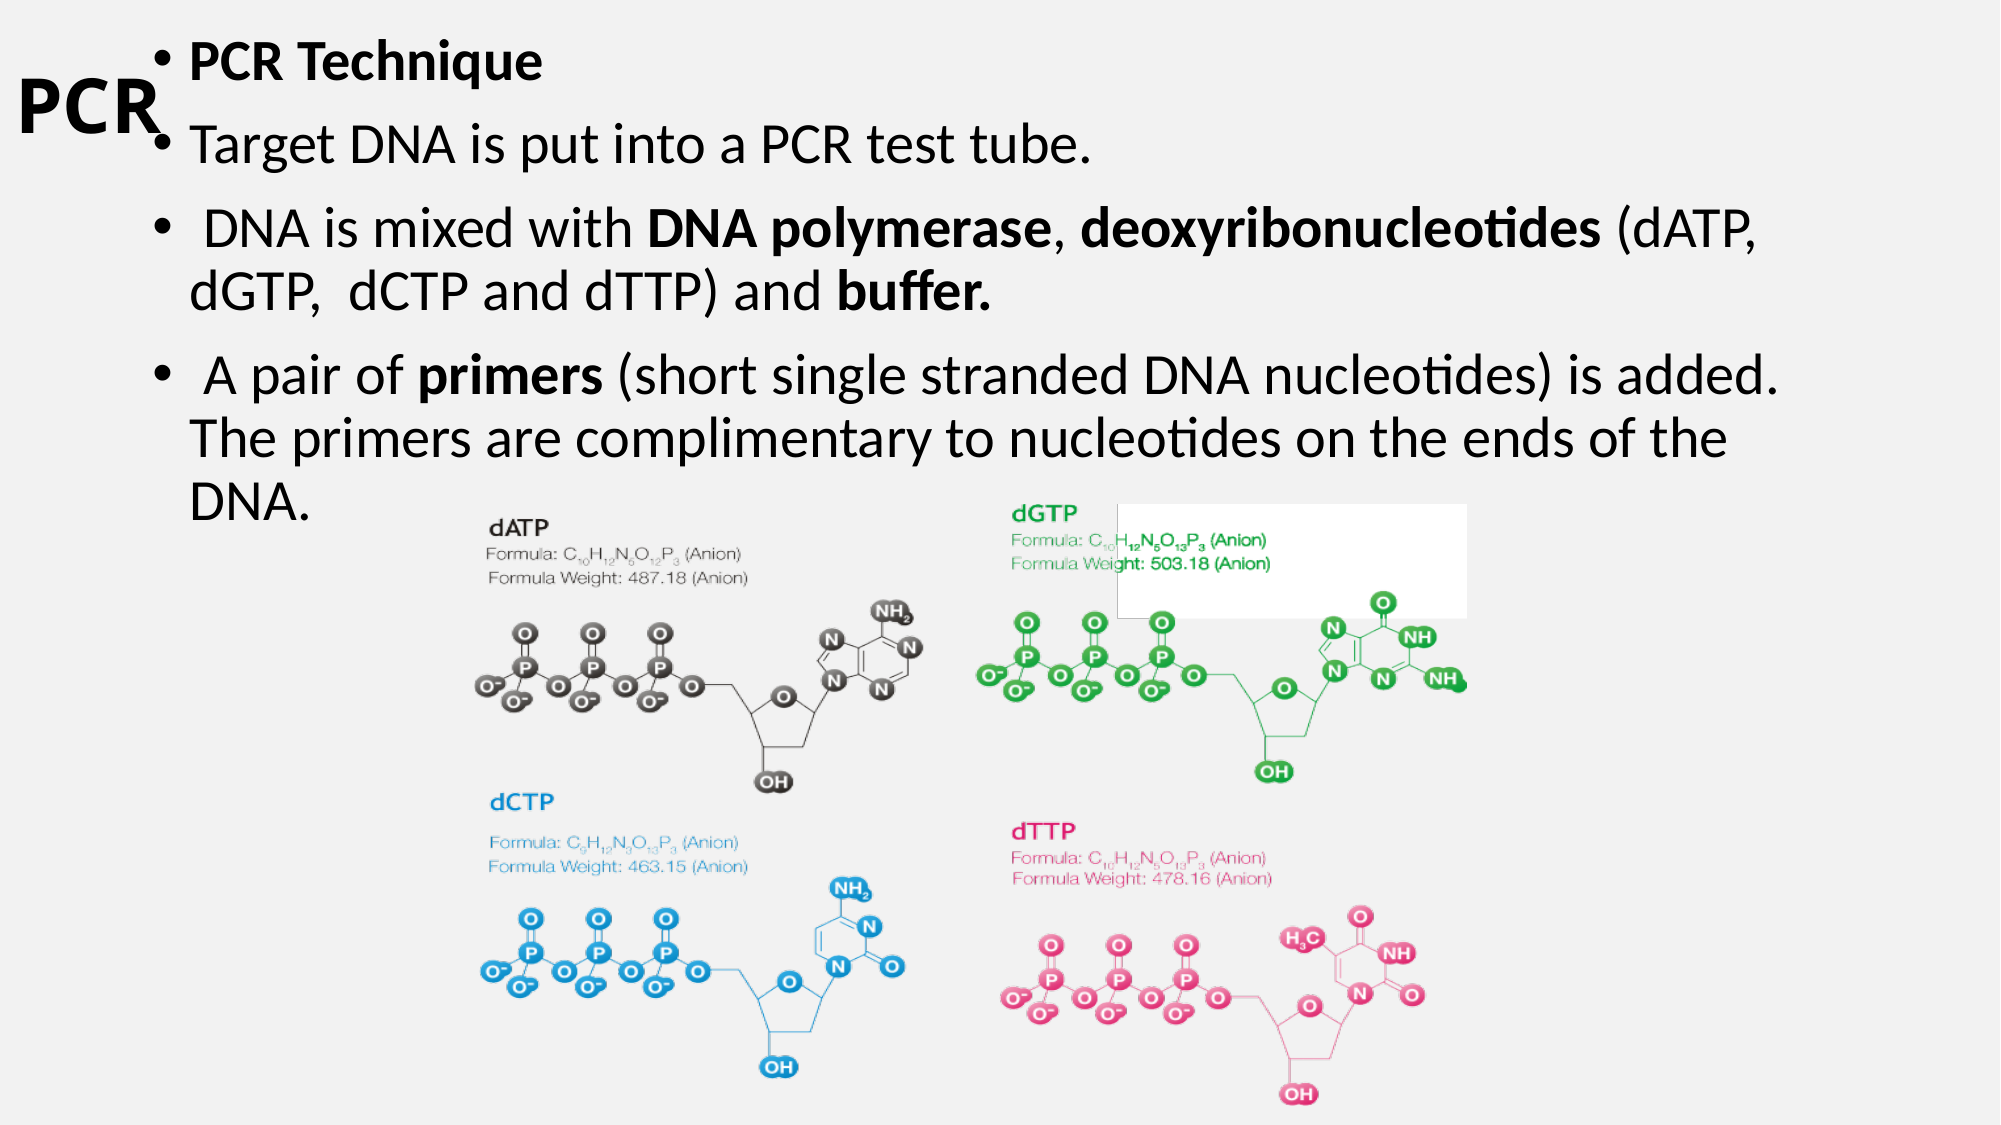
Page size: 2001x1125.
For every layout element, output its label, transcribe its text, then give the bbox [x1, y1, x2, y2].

picture [474, 504, 1467, 1106]
title PCR [0, 59, 137, 158]
list PCR Technique Target DNA is put into a PCR test tube. DNA is mixed with DNA polymerase, deoxyribonucleotides (dATP, dGTP, dCTP and dTTP) and buffer. A pair of primers (short single stranded DNA nucleotides) is added. The primers are complimentary to nucleotides on the ends of the DNA. [137, 22, 1863, 694]
